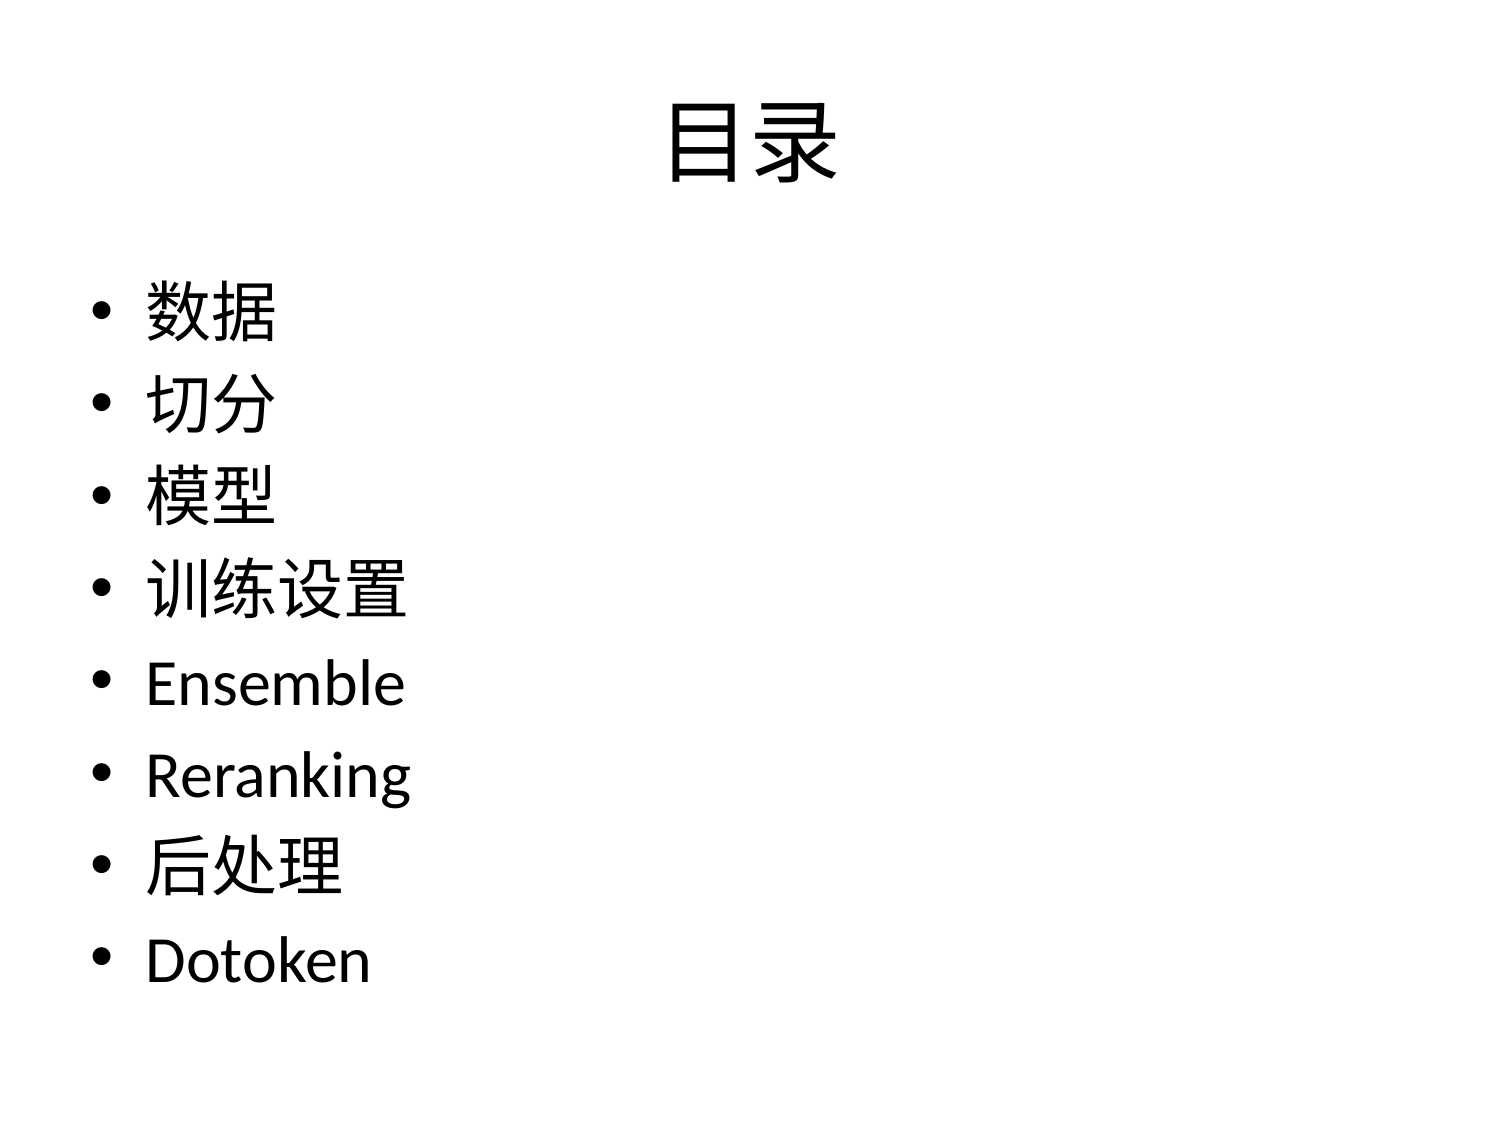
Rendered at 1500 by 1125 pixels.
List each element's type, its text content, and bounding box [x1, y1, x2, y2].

title 目录 [75, 45, 1425, 233]
list 数据 切分 模型 训练设置 Ensemble Reranking 后处理 Dotoken [75, 262, 1425, 1005]
